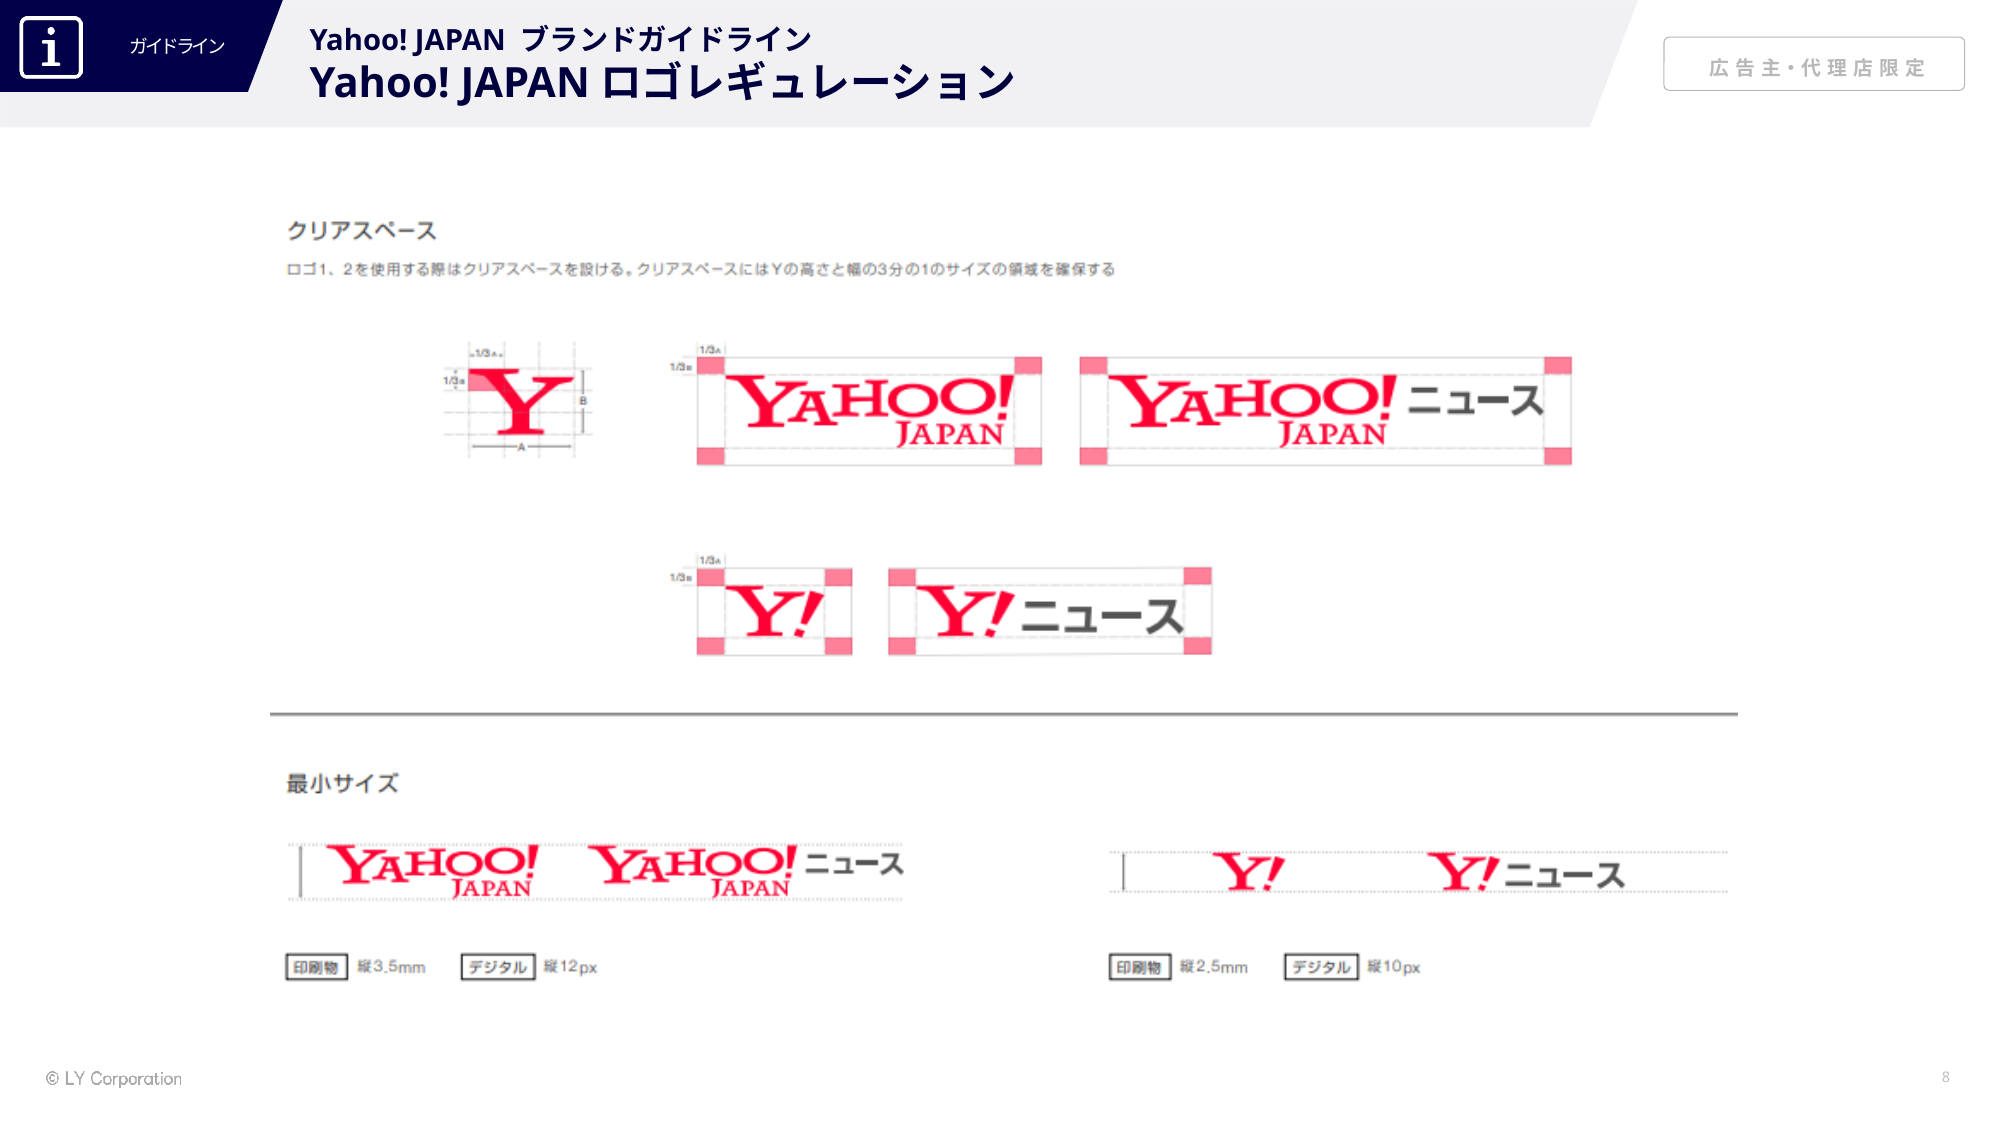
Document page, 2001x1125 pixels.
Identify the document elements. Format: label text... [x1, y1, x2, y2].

text_box Yahoo! JAPAN ブランドガイドライン Yahoo! JAPANロゴレギュレーション [309, 21, 2000, 114]
picture [46, 1071, 181, 1088]
picture [270, 210, 1738, 987]
picture [9, 5, 92, 87]
list ガイドライン [129, 11, 272, 79]
